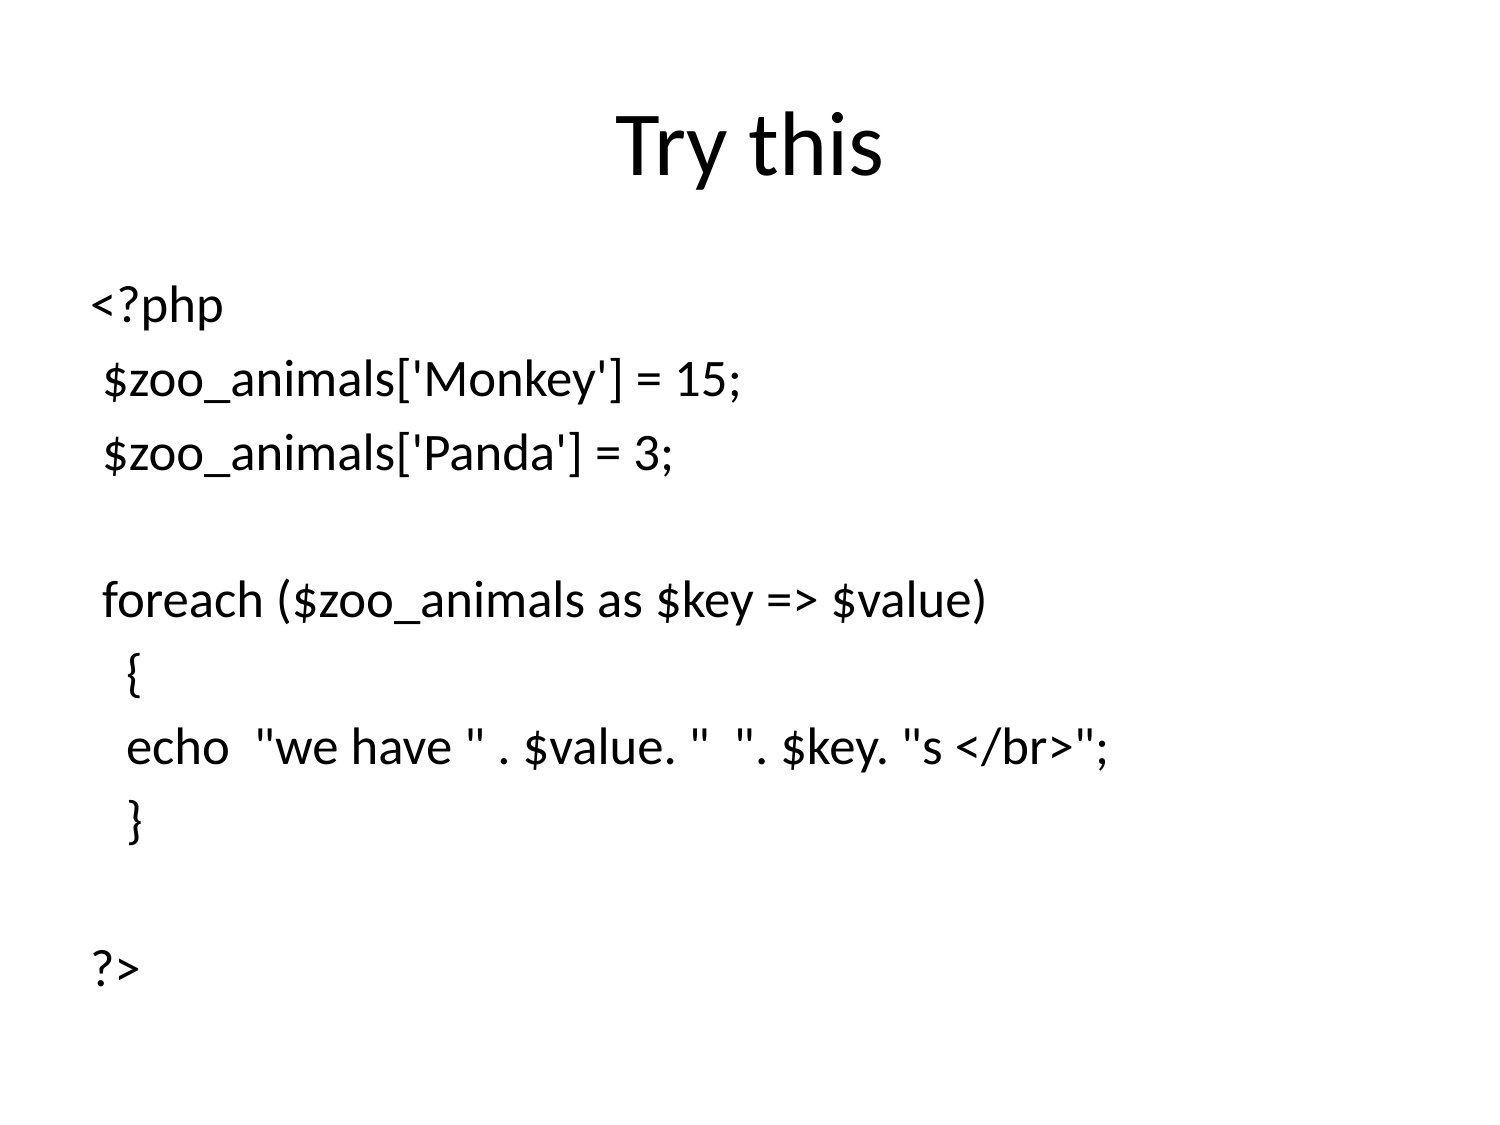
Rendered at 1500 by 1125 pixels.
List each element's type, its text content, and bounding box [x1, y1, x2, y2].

title Try this [75, 45, 1425, 233]
list <?php $zoo_animals['Monkey'] = 15; $zoo_animals['Panda'] = 3; foreach ($zoo_animals as $key => $value) { echo "we have " . $value. " ". $key. "s </br>"; } ?> [75, 262, 1425, 1005]
